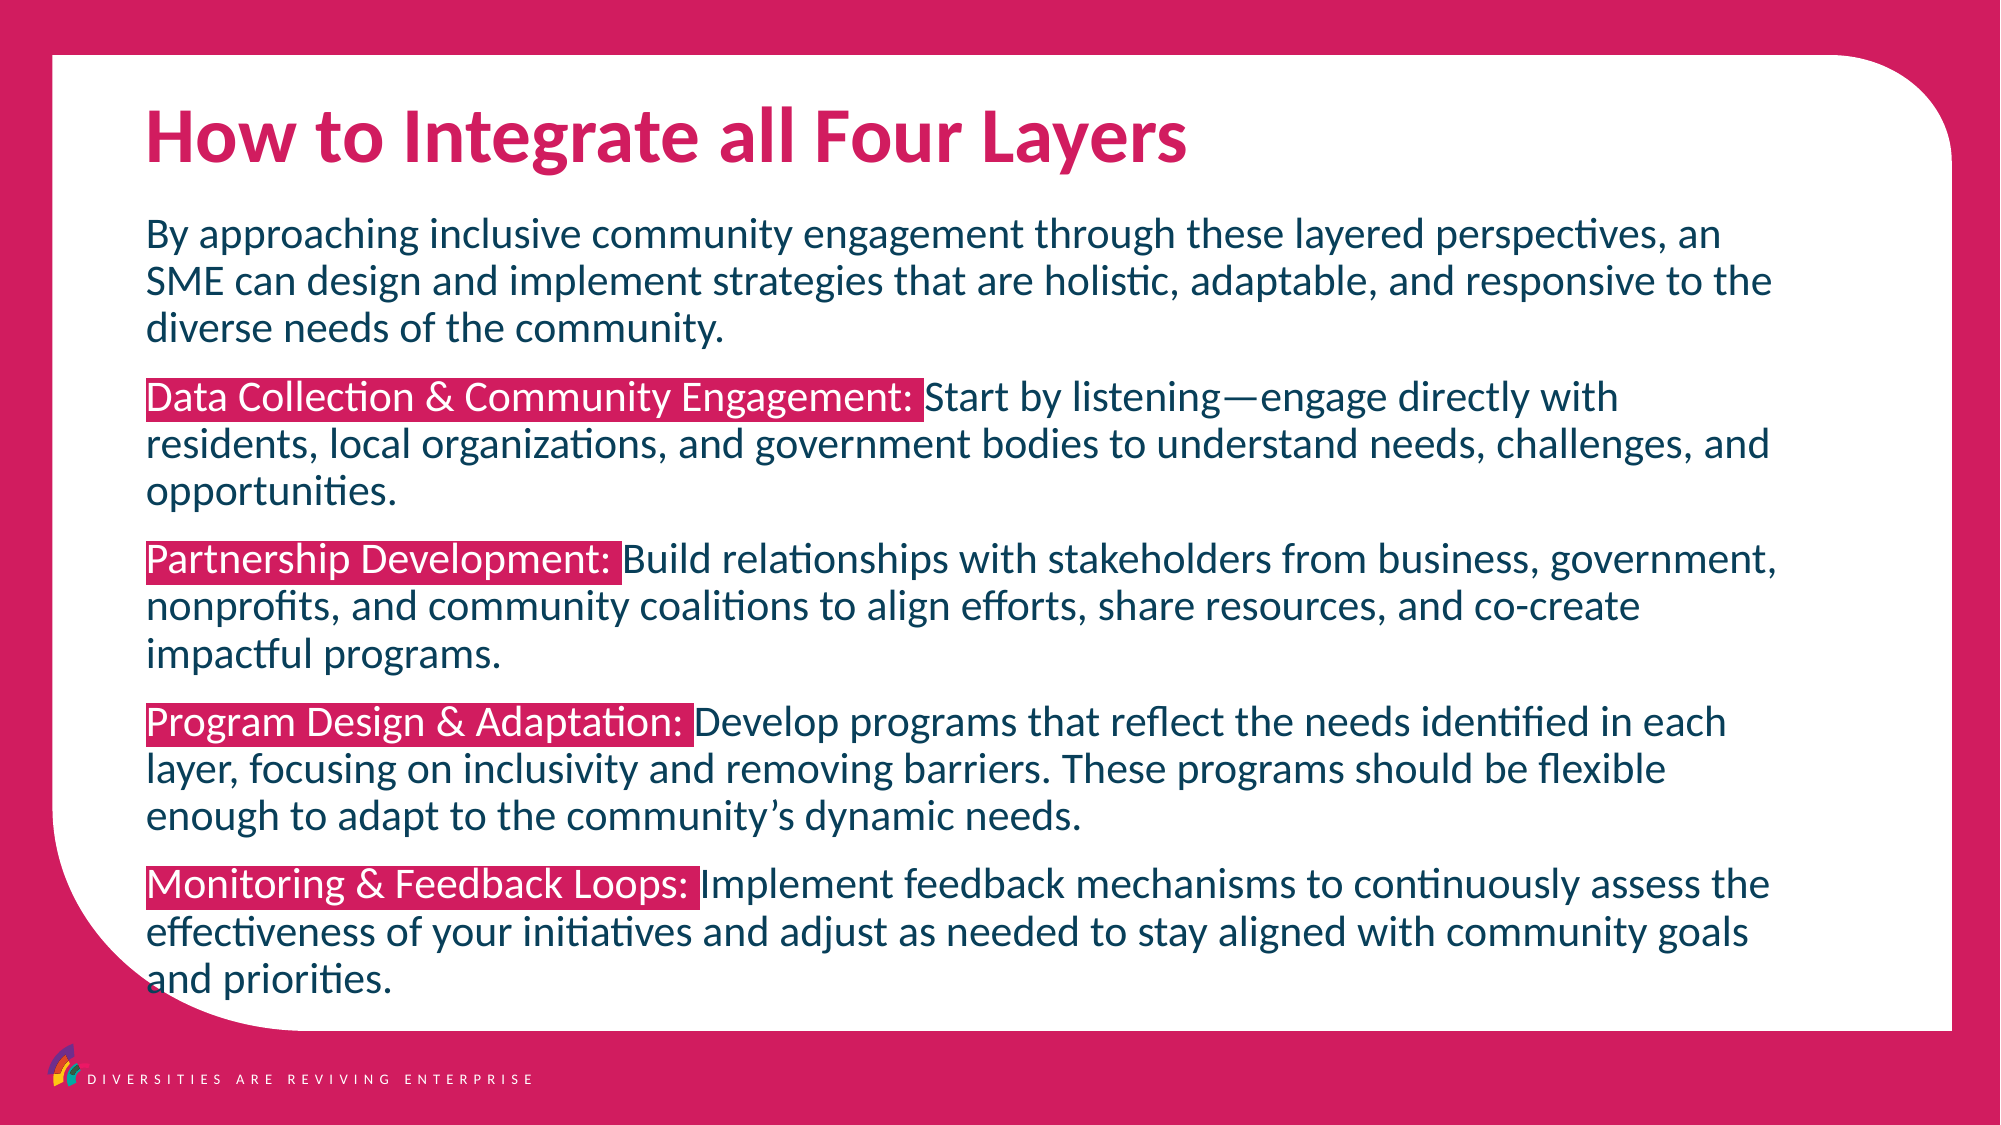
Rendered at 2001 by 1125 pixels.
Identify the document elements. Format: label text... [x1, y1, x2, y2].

text_box How to Integrate all Four Layers [130, 71, 1869, 204]
list By approaching inclusive community engagement through these layered perspectives, an SME can design and implement strategies that are holistic, adaptable, and responsive to the diverse needs of the community. Data Collection & Community Engagement: Start by listening—engage directly with residents, local organizations, and government bodies to understand needs, challenges, and opportunities. Partnership Development: Build relationships with stakeholders from business, government, nonprofits, and community coalitions to align efforts, share resources, and co-create impactful programs. Program Design & Adaptation: Develop programs that reflect the needs identified in each layer, focusing on inclusivity and removing barriers. These programs should be flexible enough to adapt to the community’s dynamic needs. Monitoring & Feedback Loops: Implement feedback mechanisms to continuously assess the effectiveness of your initiatives and adjust as needed to stay aligned with community goals and priorities. [130, 204, 1797, 835]
